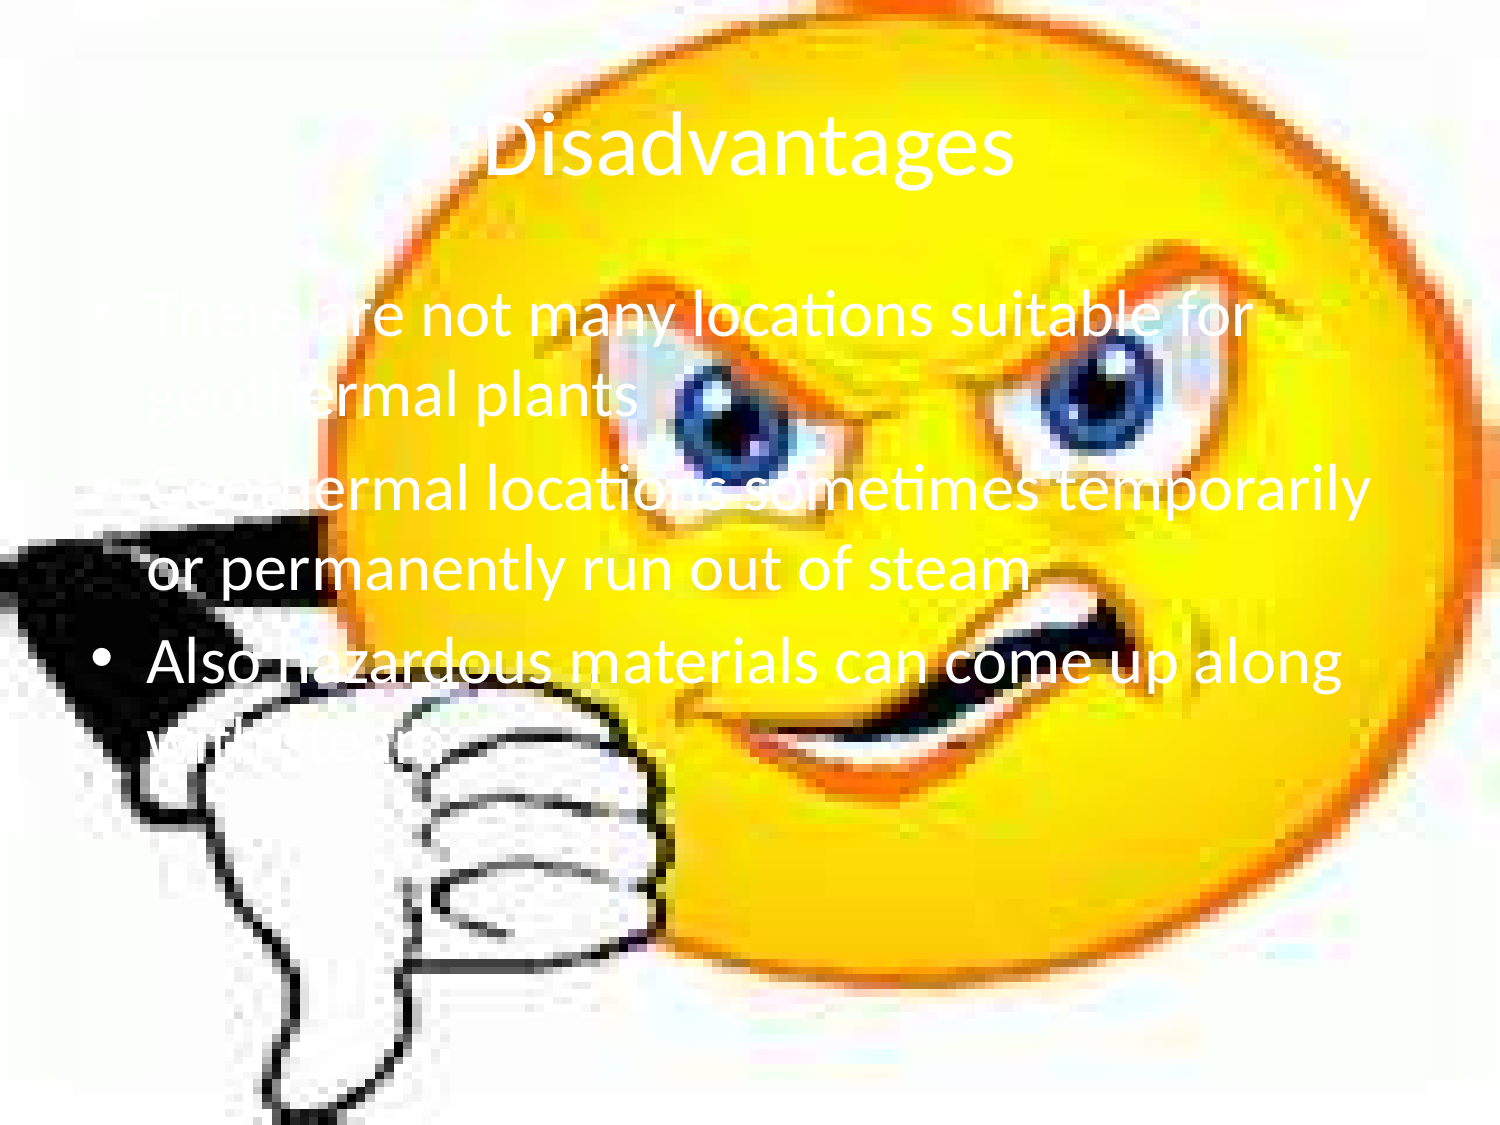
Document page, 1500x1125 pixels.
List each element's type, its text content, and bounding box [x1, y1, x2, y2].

list There are not many locations suitable for geothermal plants Geothermal locations sometimes temporarily or permanently run out of steam Also hazardous materials can come up along with steam [75, 262, 1425, 1005]
title Disadvantages [75, 45, 1425, 233]
picture [0, 0, 1500, 1125]
